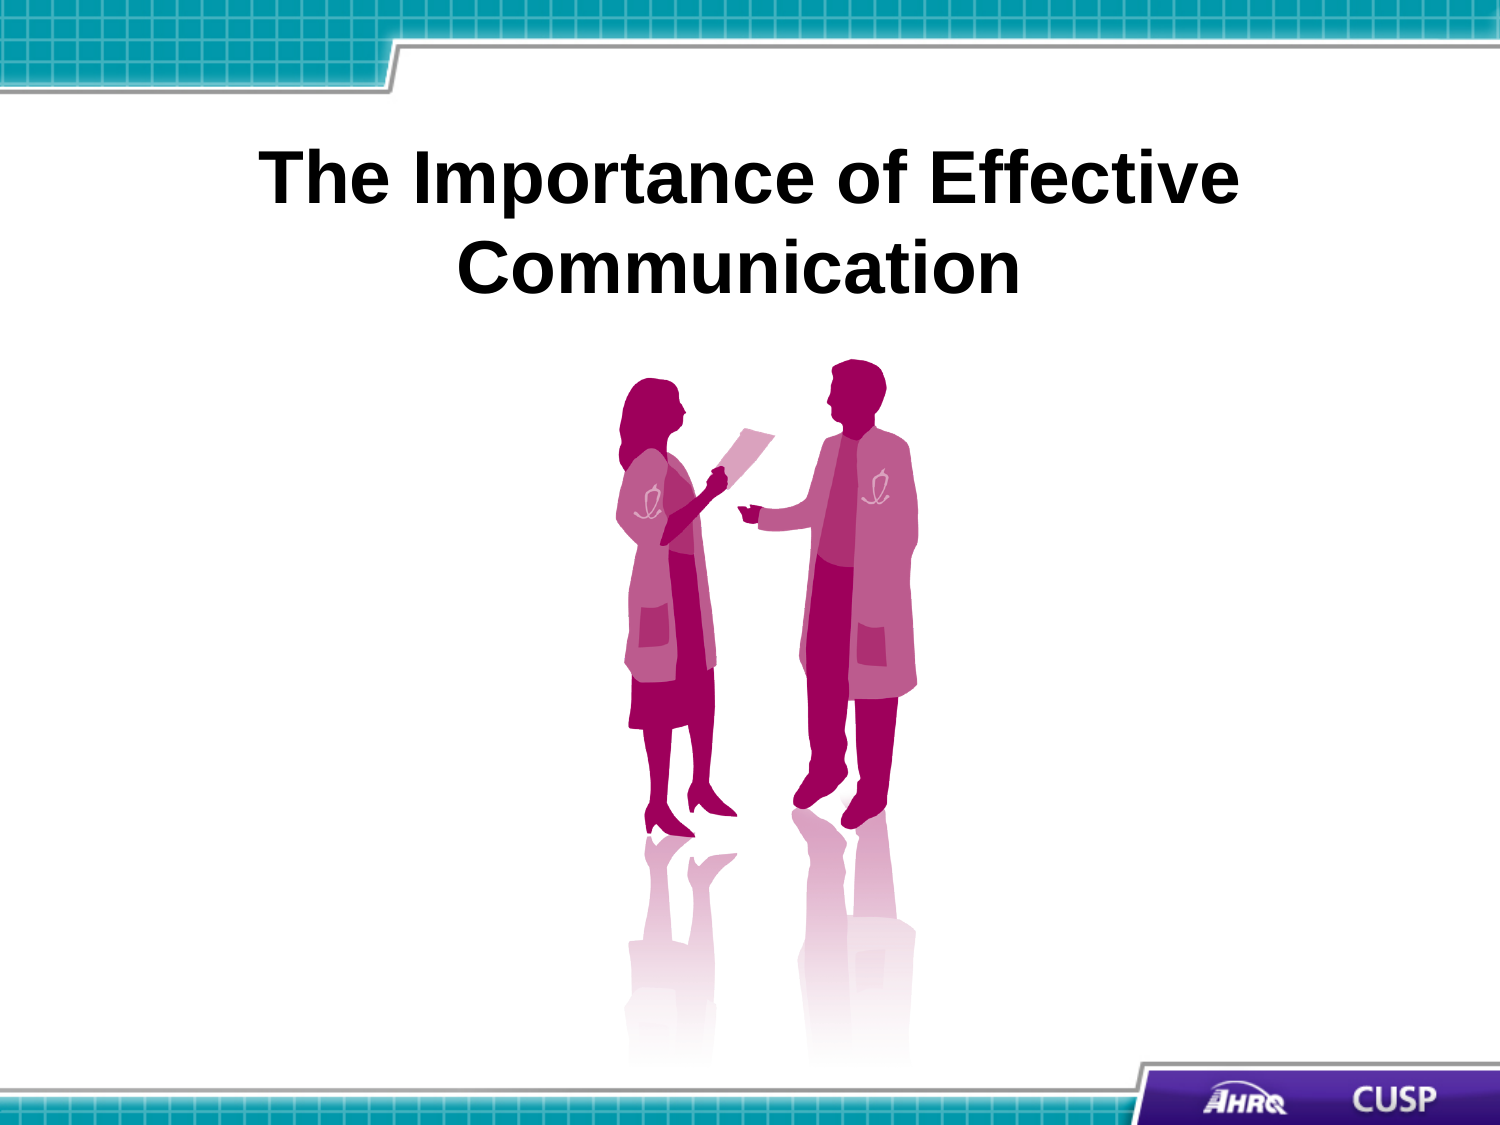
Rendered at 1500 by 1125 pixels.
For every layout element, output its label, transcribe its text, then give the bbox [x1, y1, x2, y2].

title The Importance of Effective Communication [112, 121, 1388, 273]
picture [0, 0, 1500, 1125]
